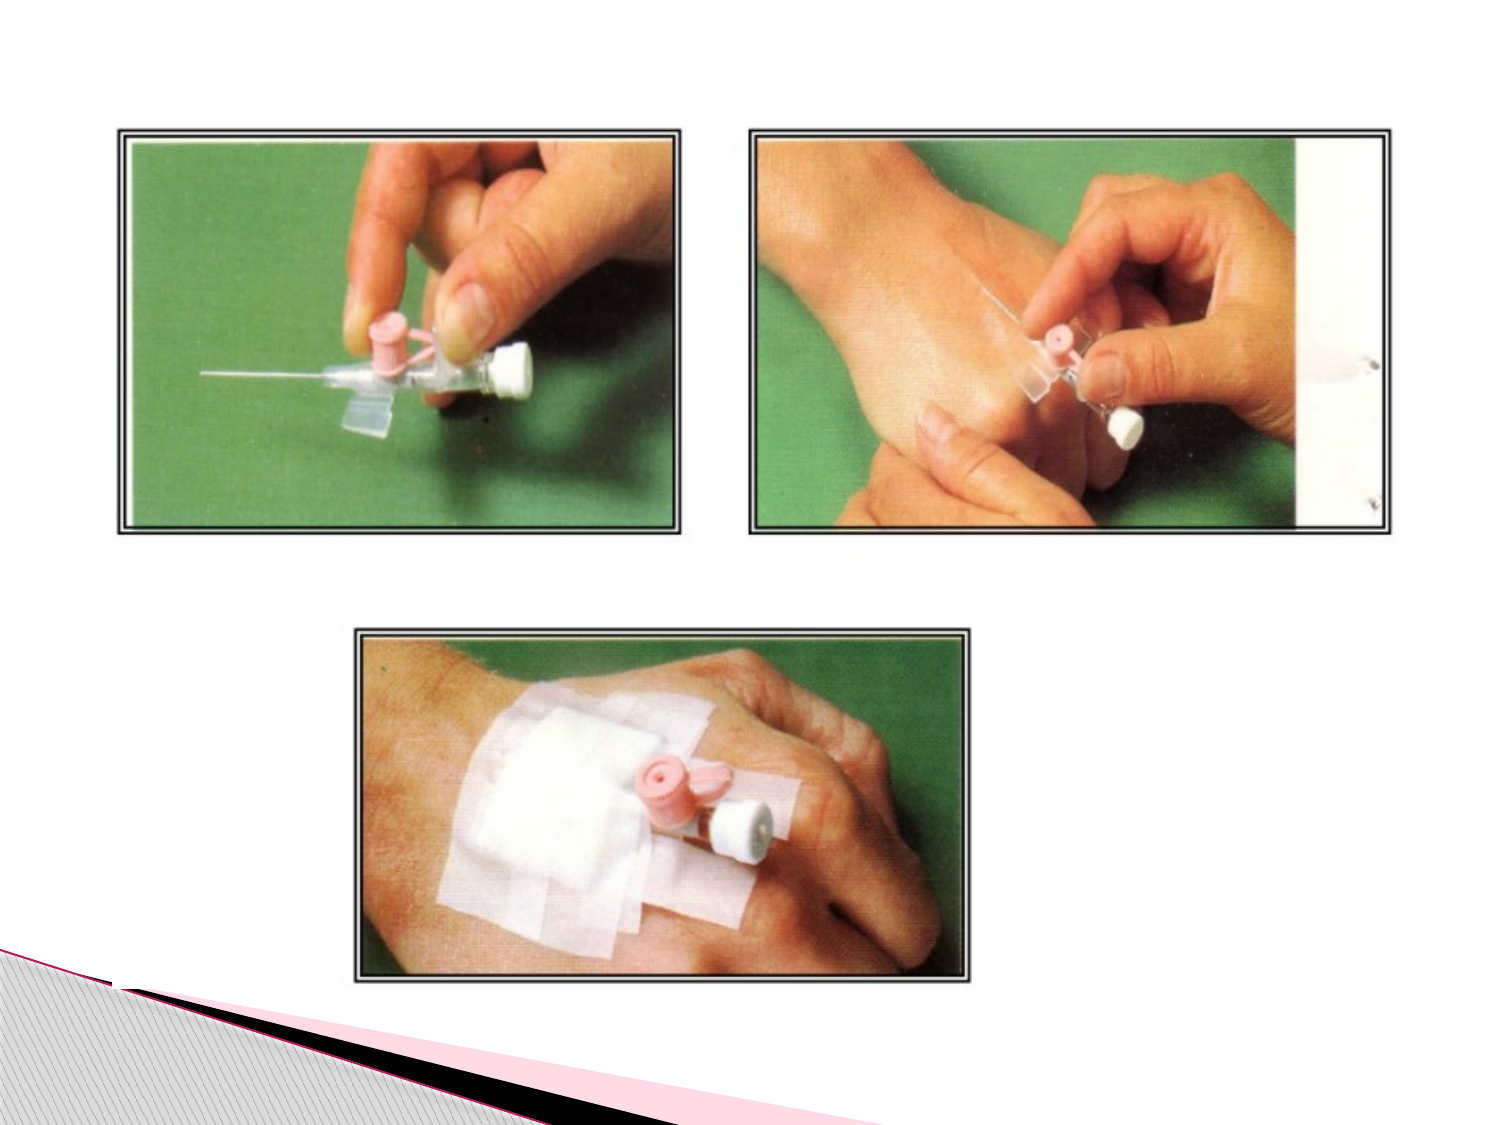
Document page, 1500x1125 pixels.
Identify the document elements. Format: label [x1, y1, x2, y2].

picture [111, 125, 1396, 989]
